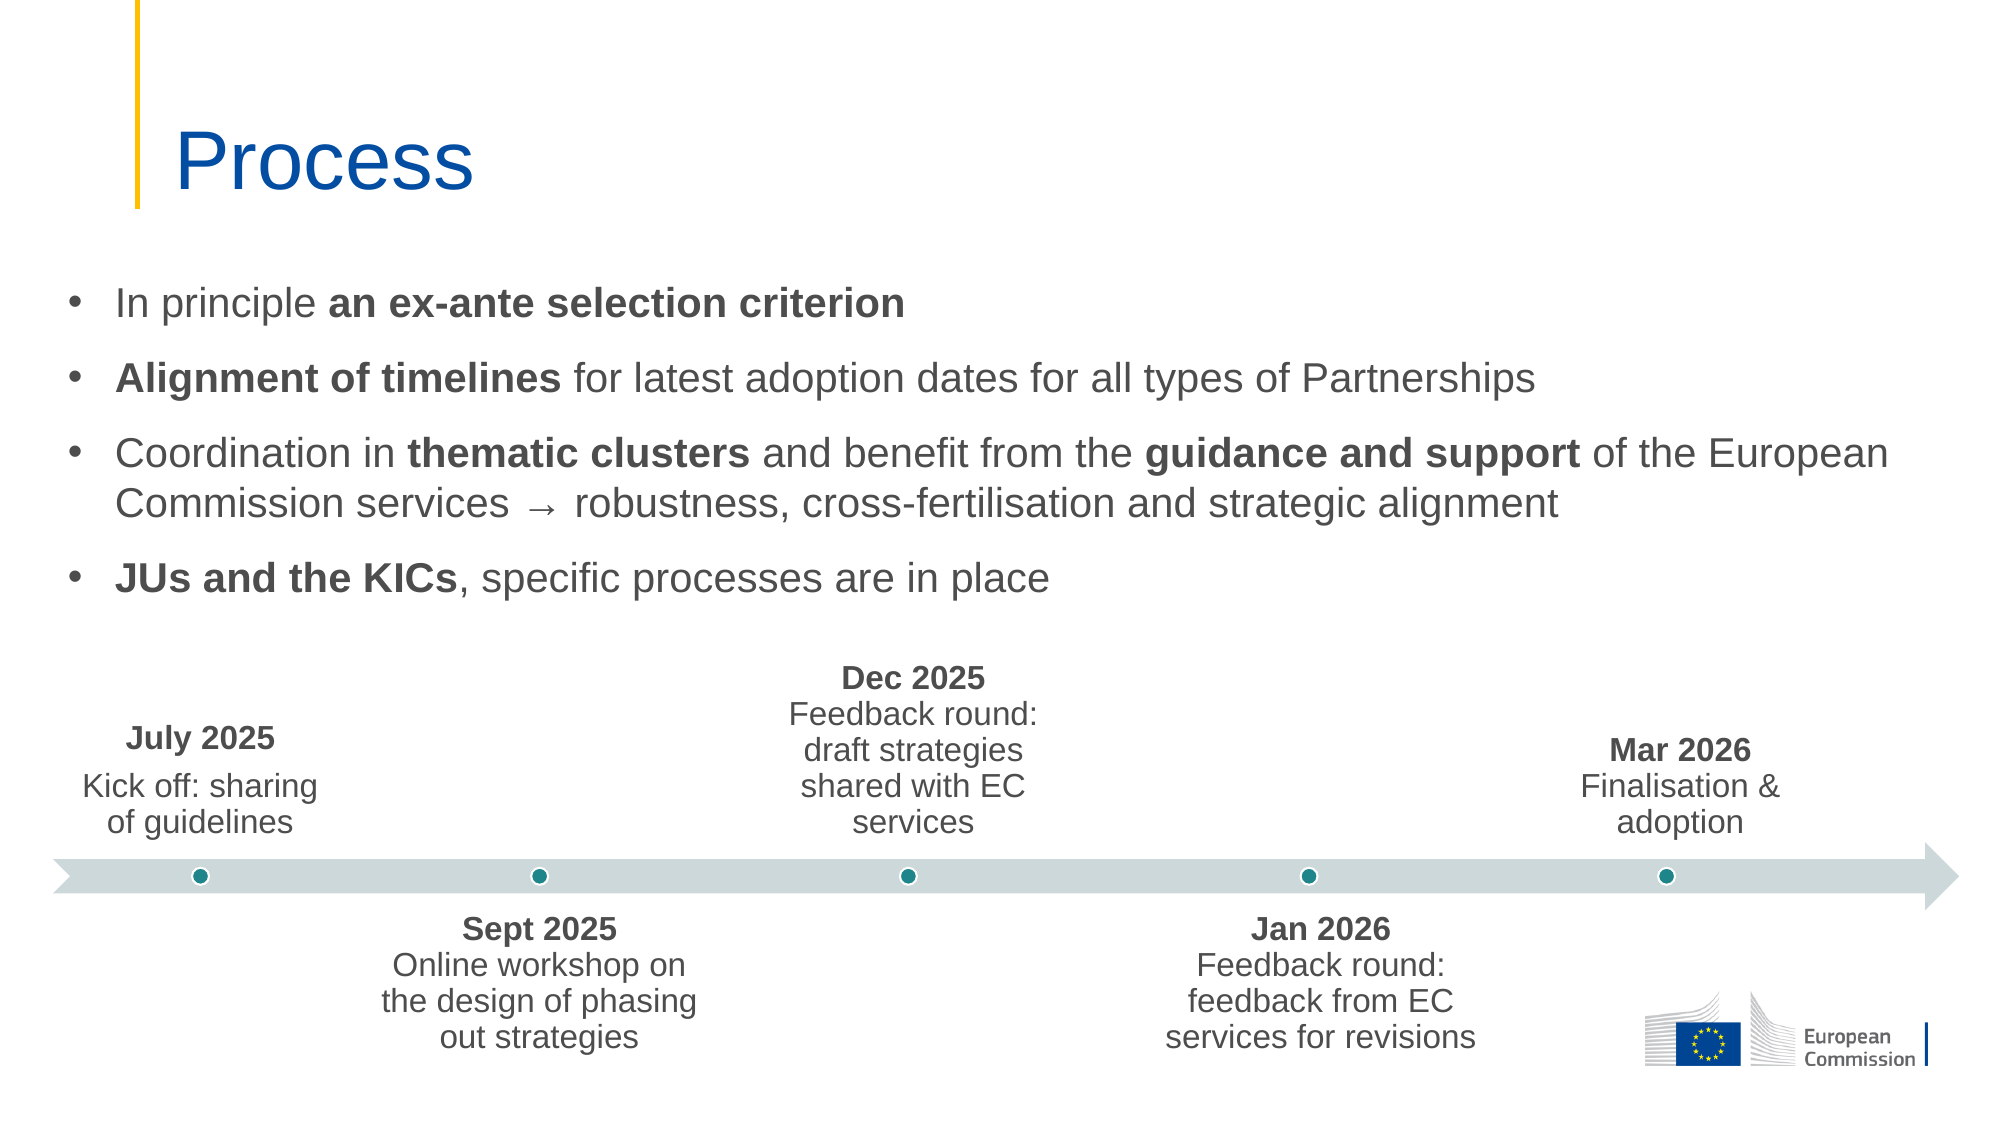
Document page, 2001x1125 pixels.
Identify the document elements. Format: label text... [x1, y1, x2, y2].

picture [1645, 991, 1928, 1066]
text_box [53, 791, 1960, 962]
title Process [159, 79, 1885, 208]
text_box In principle an ex-ante selection criterion Alignment of timelines for latest adoption dates for all types of Partnerships Coordination in thematic clusters and benefit from the guidance and support of the European Commission services → robustness, cross-fertilisation and strategic alignment JUs and the KICs, specific processes are in place [53, 268, 2000, 609]
